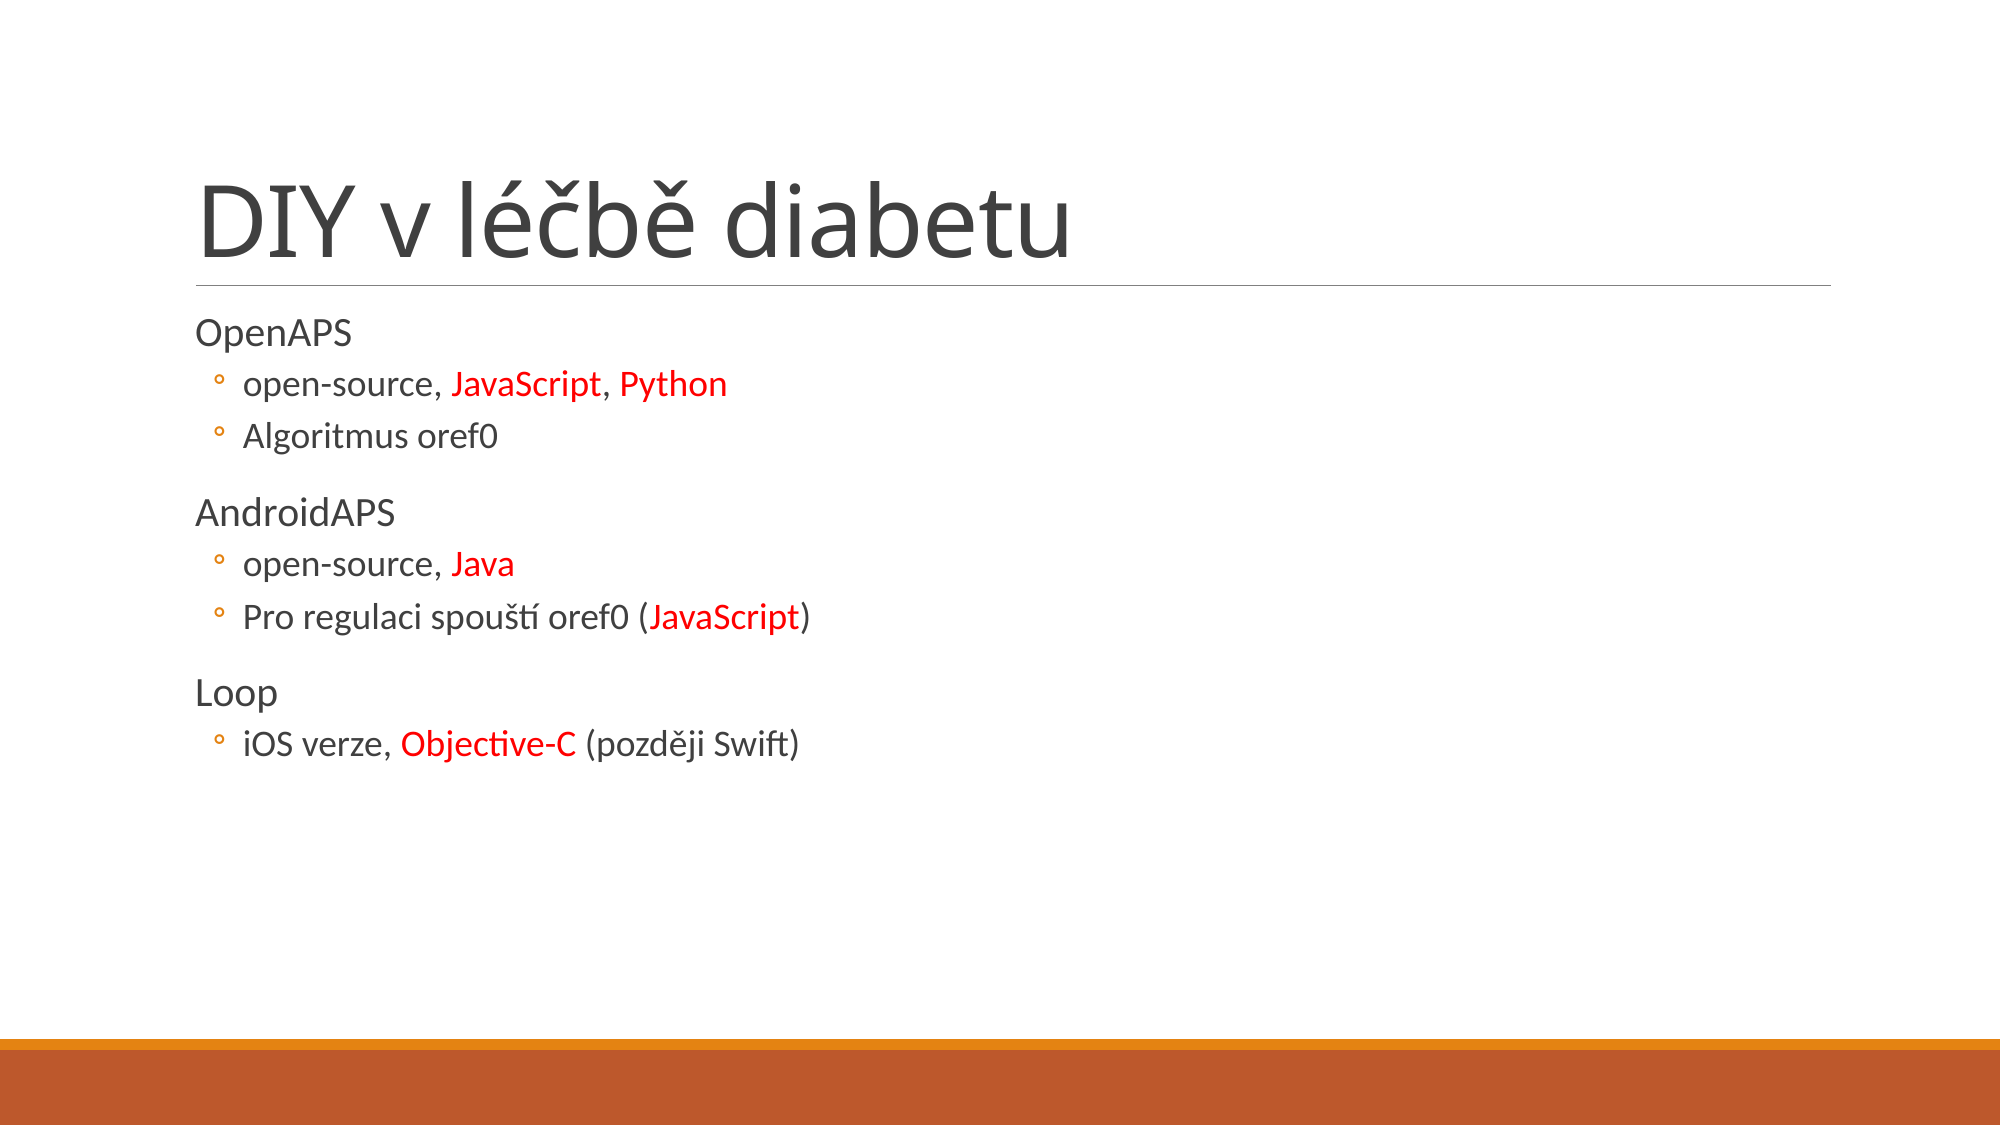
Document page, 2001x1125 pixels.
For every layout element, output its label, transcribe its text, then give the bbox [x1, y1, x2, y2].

list OpenAPS open-source, JavaScript, Python Algoritmus oref0 AndroidAPS open-source, Java Pro regulaci spouští oref0 (JavaScript) Loop iOS verze, Objective-C (později Swift) [180, 302, 1830, 963]
title DIY v léčbě diabetu [180, 47, 1830, 285]
